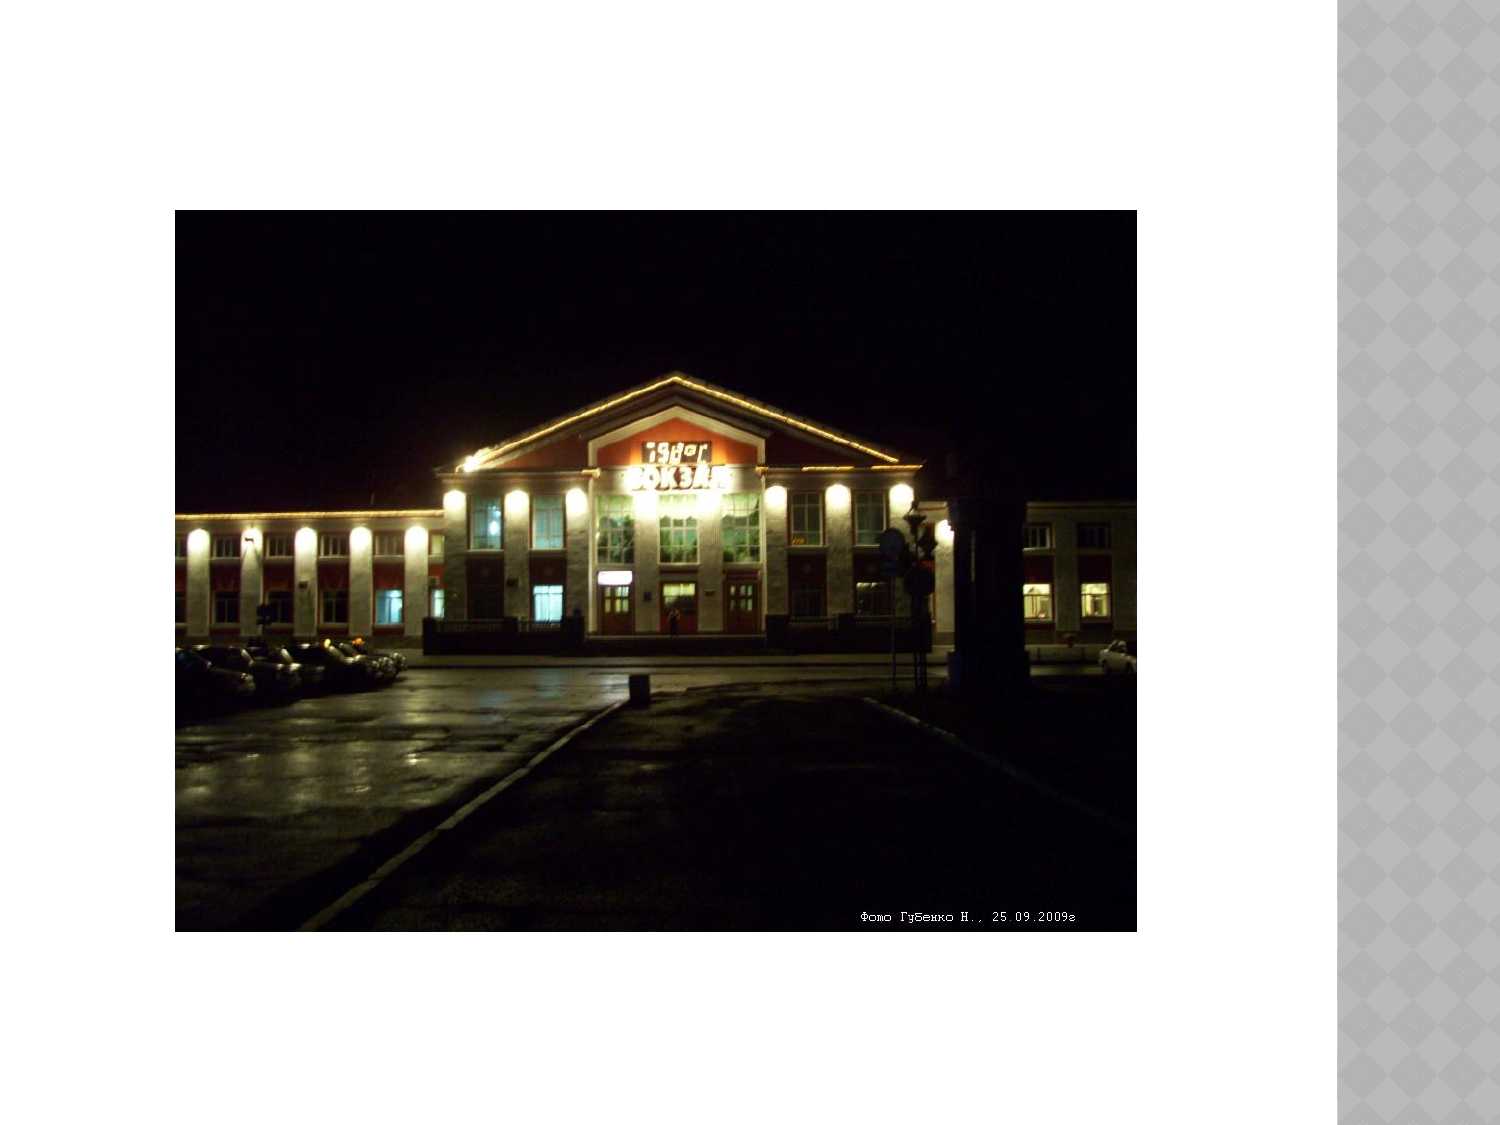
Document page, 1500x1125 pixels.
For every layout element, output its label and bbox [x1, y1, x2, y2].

list [175, 210, 1138, 932]
